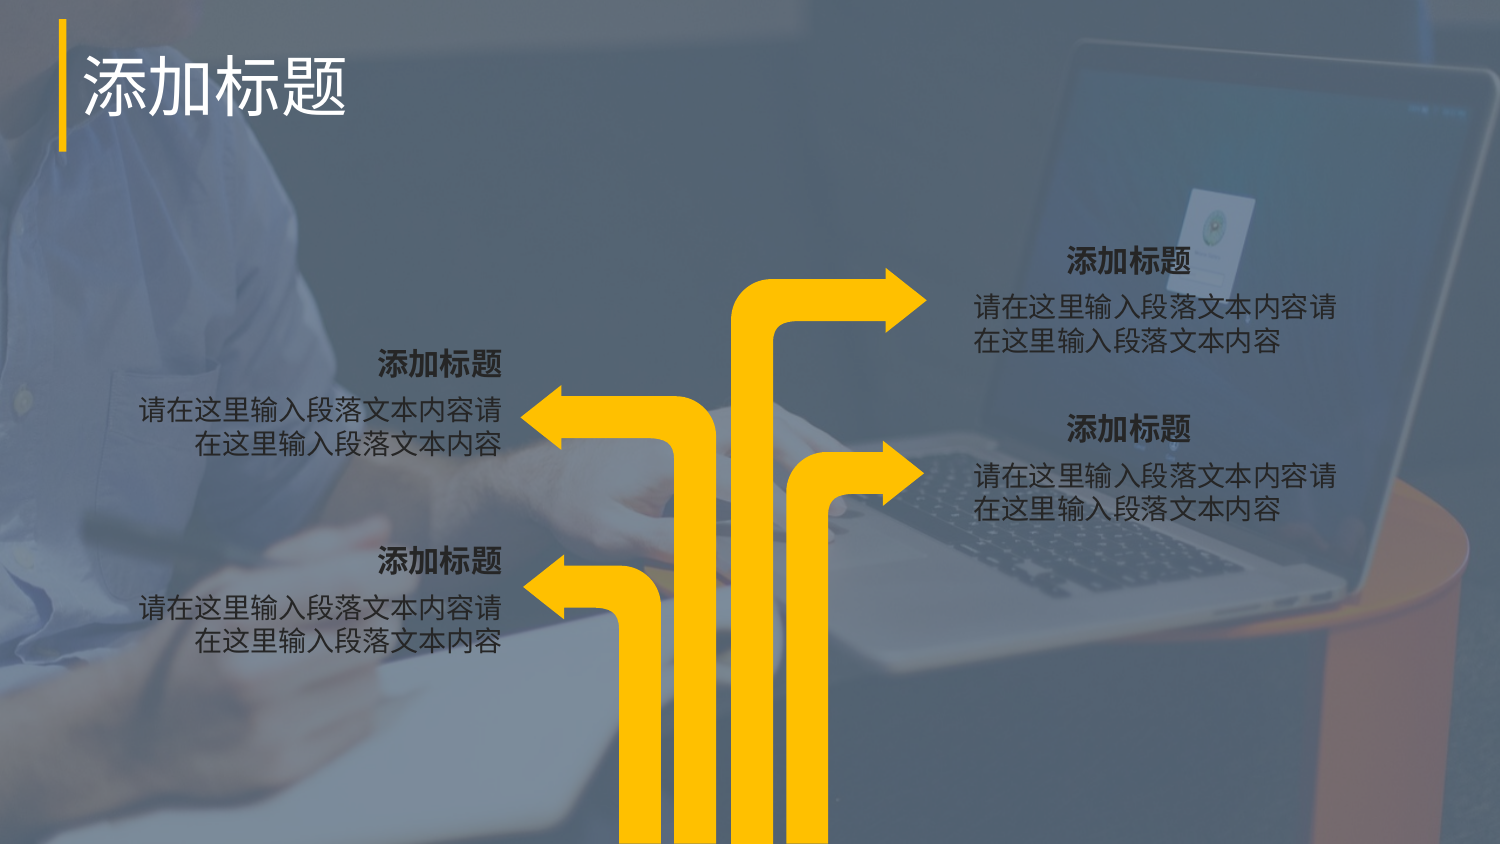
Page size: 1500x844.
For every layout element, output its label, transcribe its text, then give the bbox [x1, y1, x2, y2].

text_box 添加标题 [66, 37, 503, 133]
text_box [58, 18, 67, 153]
text_box 请在这里输入段落文本内容请在这里输入段落文本内容 [98, 582, 518, 665]
text_box [786, 440, 925, 844]
text_box 请在这里输入段落文本内容请在这里输入段落文本内容 [98, 384, 518, 468]
text_box 添加标题 [960, 402, 1207, 450]
text_box 添加标题 [960, 233, 1207, 281]
text_box [523, 554, 661, 844]
text_box [520, 384, 717, 844]
text_box [731, 267, 927, 844]
picture [0, 0, 1500, 844]
text_box 添加标题 [271, 336, 518, 384]
text_box 添加标题 [271, 534, 518, 582]
text_box 请在这里输入段落文本内容请在这里输入段落文本内容 [958, 281, 1378, 364]
text_box 请在这里输入段落文本内容请在这里输入段落文本内容 [958, 450, 1378, 533]
